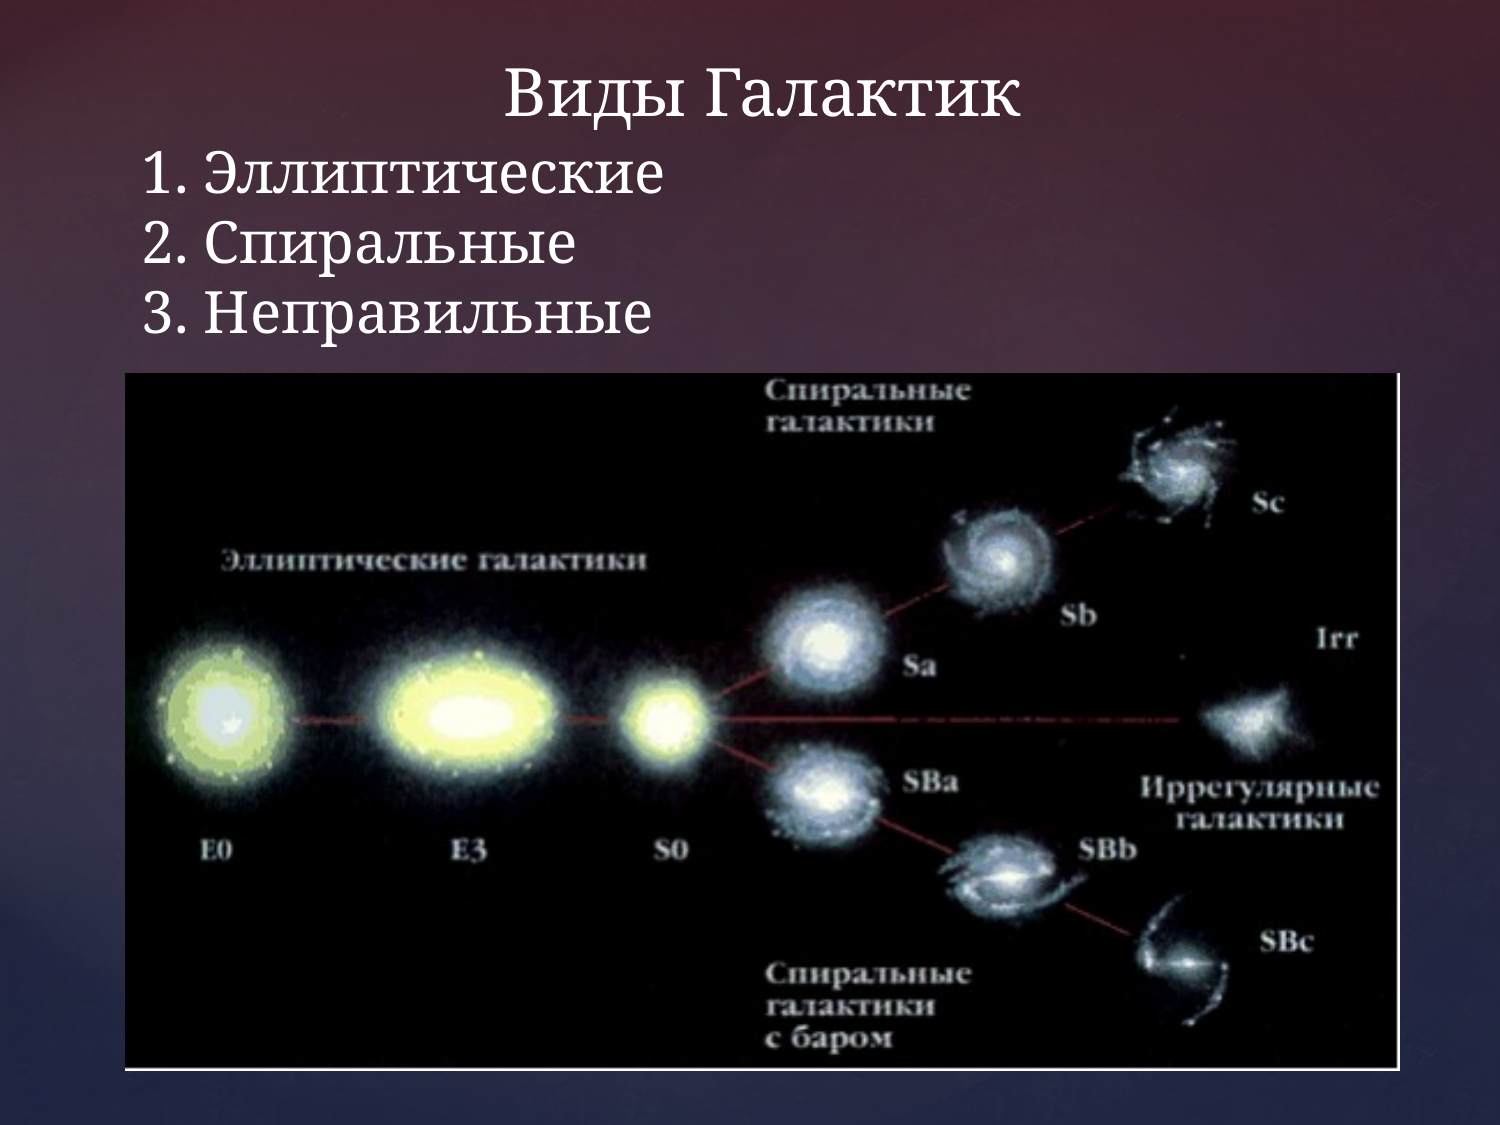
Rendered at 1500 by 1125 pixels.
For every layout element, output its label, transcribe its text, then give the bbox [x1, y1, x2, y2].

picture [124, 372, 1401, 1071]
text_box 1. Эллиптические 2. Спиральные 3. Неправильные [127, 127, 1400, 353]
text_box Виды Галактик [124, 42, 1400, 231]
